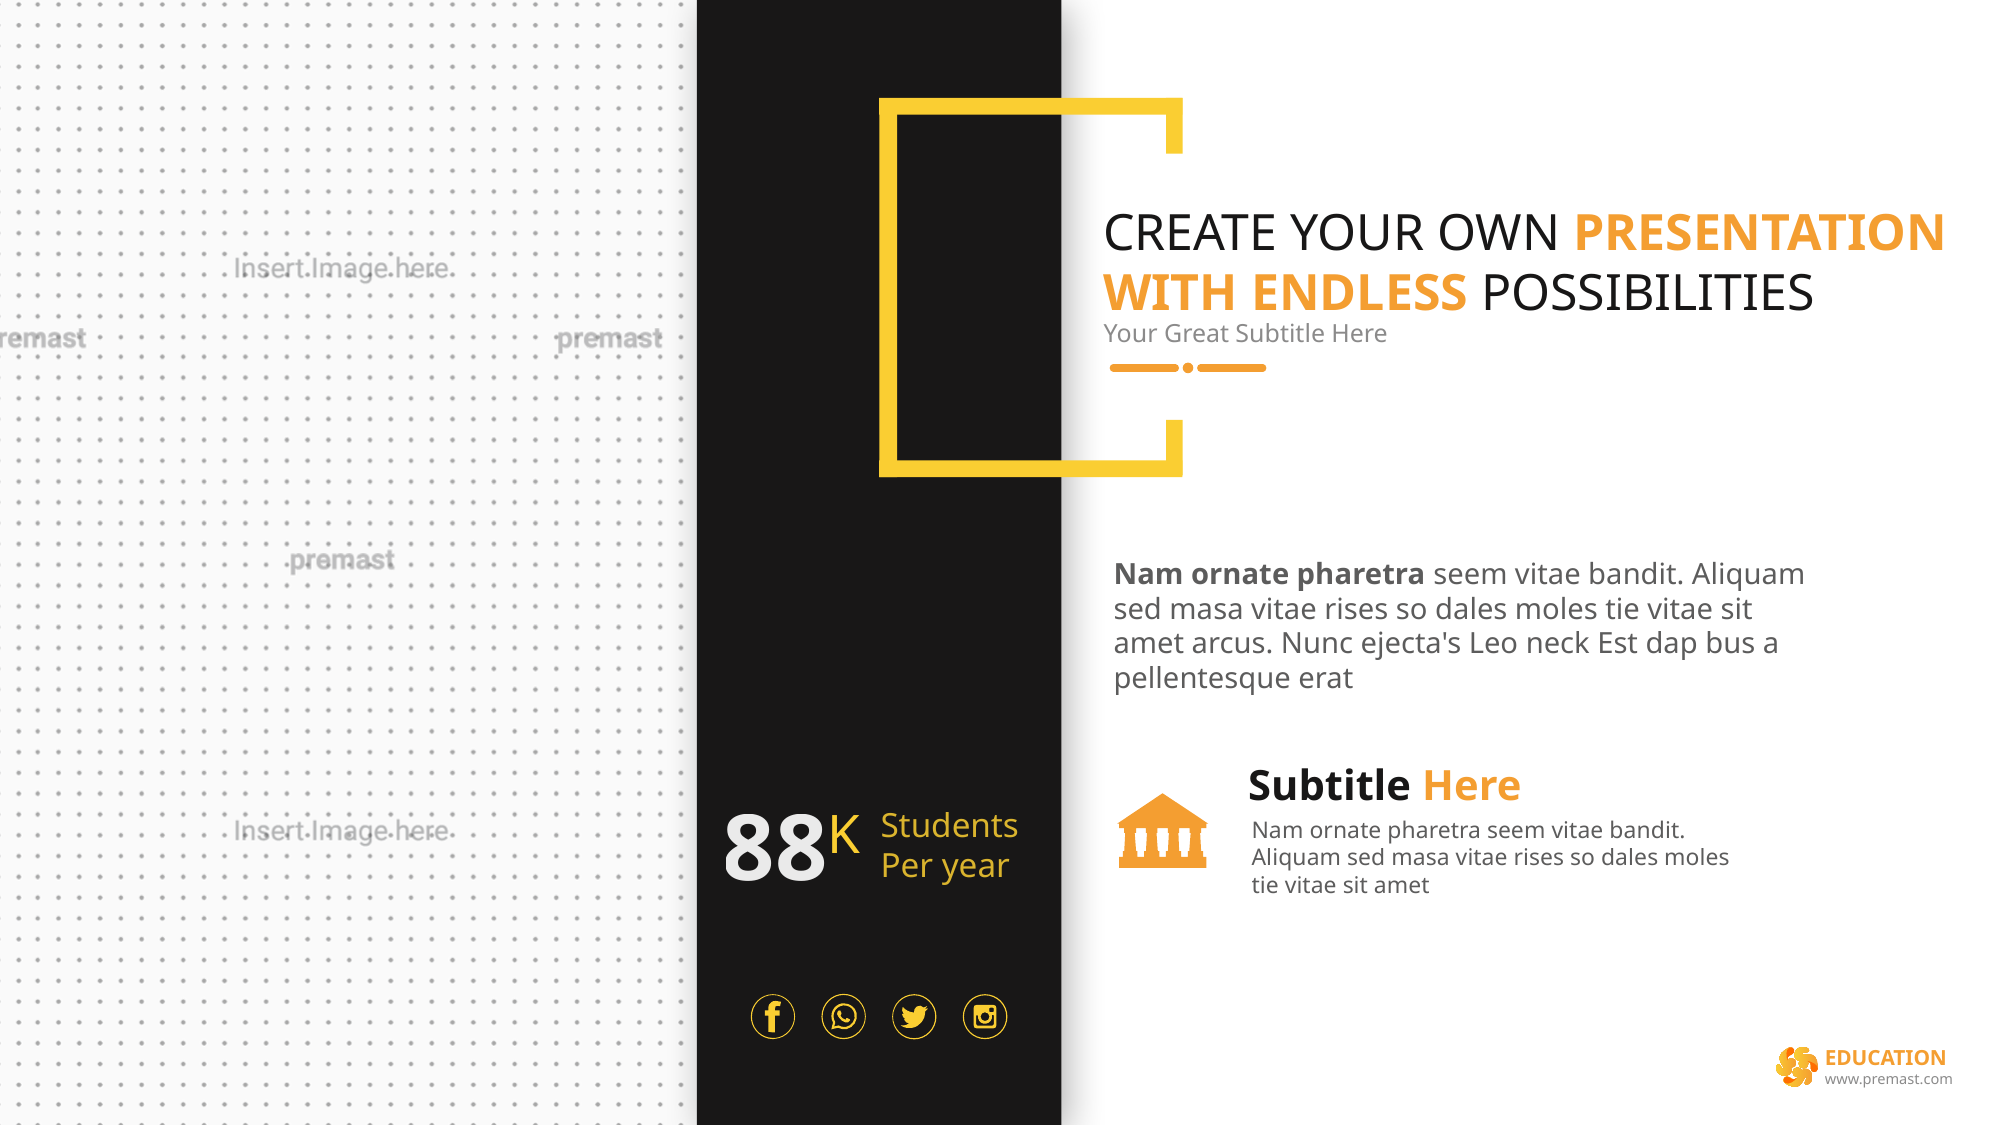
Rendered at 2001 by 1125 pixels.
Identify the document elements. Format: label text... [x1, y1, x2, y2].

text_box [697, 0, 1062, 1125]
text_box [1775, 1037, 1970, 1096]
text_box Your Great Subtitle Here [1183, 309, 1404, 355]
text_box CREATE YOUR OWN PRESENTATION WITH ENDLESS POSSIBILITIES [1183, 193, 1981, 328]
text_box Nam ornate pharetra seem vitae bandit. Aliquam sed masa vitae rises so dales moles tie vitae sit amet [1236, 808, 1759, 906]
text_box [1113, 362, 1263, 374]
text_box Students Per year [876, 797, 1035, 892]
text_box [1117, 793, 1209, 868]
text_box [750, 993, 1008, 1040]
text_box Subtitle Here [1233, 751, 1537, 816]
text_box 88K [708, 781, 876, 907]
picture [0, 0, 697, 1125]
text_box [879, 97, 1183, 478]
text_box Nam ornate pharetra seem vitae bandit. Aliquam sed masa vitae rises so dales moles tie vitae sit amet arcus. Nunc ejecta's Leo neck Est dap bus a pellentesque erat [1098, 547, 1846, 703]
